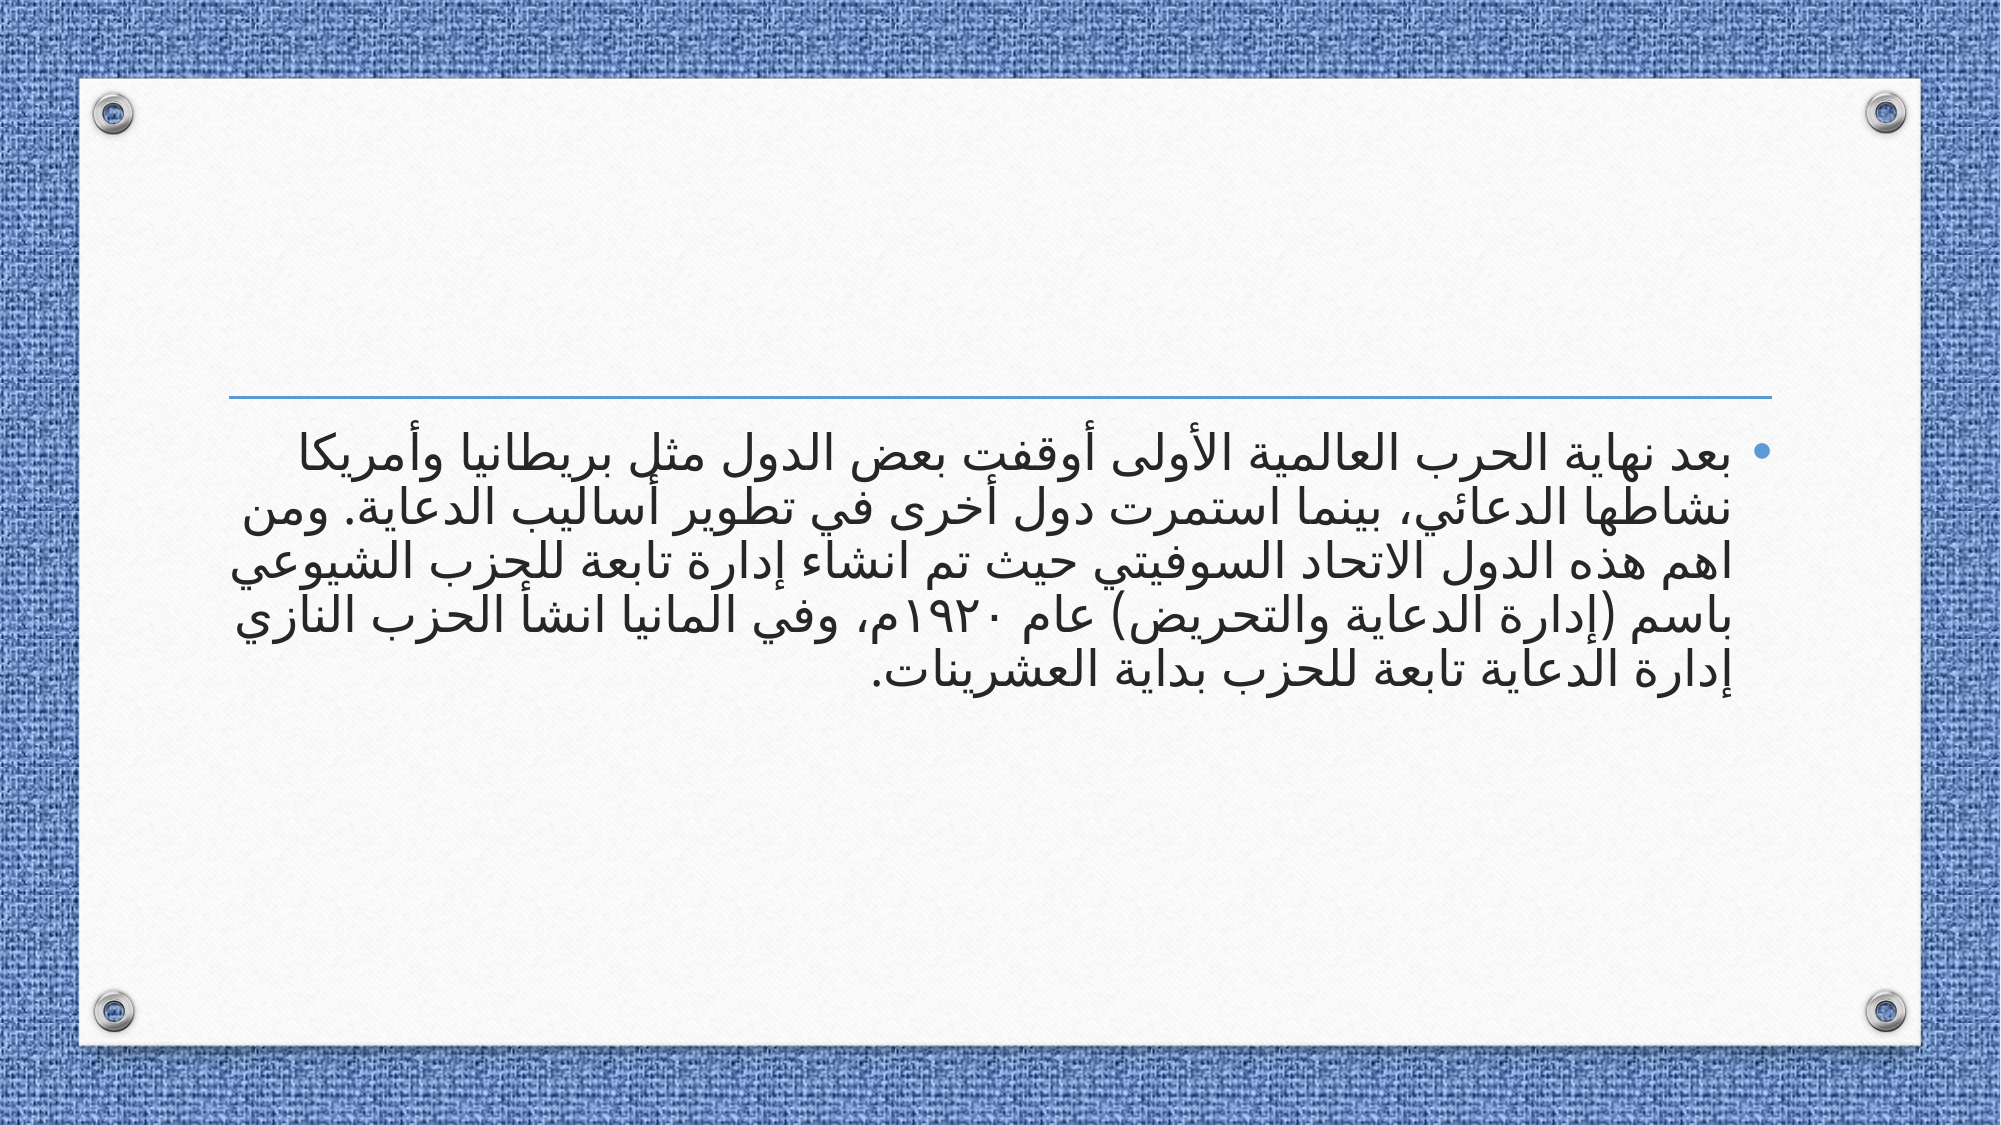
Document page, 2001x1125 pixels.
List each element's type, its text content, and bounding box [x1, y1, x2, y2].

picture [0, 0, 2001, 1125]
list بعد نهاية الحرب العالمية الأولى أوقفت بعض الدول مثل بريطانيا وأمريكا نشاطها الدعائي، بينما استمرت دول أخرى في تطوير أساليب الدعاية. ومن اهم هذه الدول الاتحاد السوفيتي حيث تم انشاء إدارة تابعة للحزب الشيوعي باسم (إدارة الدعاية والتحريض) عام ١٩٢٠م، وفي المانيا انشأ الحزب النازي إدارة الدعاية تابعة للحزب بداية العشرينات. [212, 419, 1788, 964]
